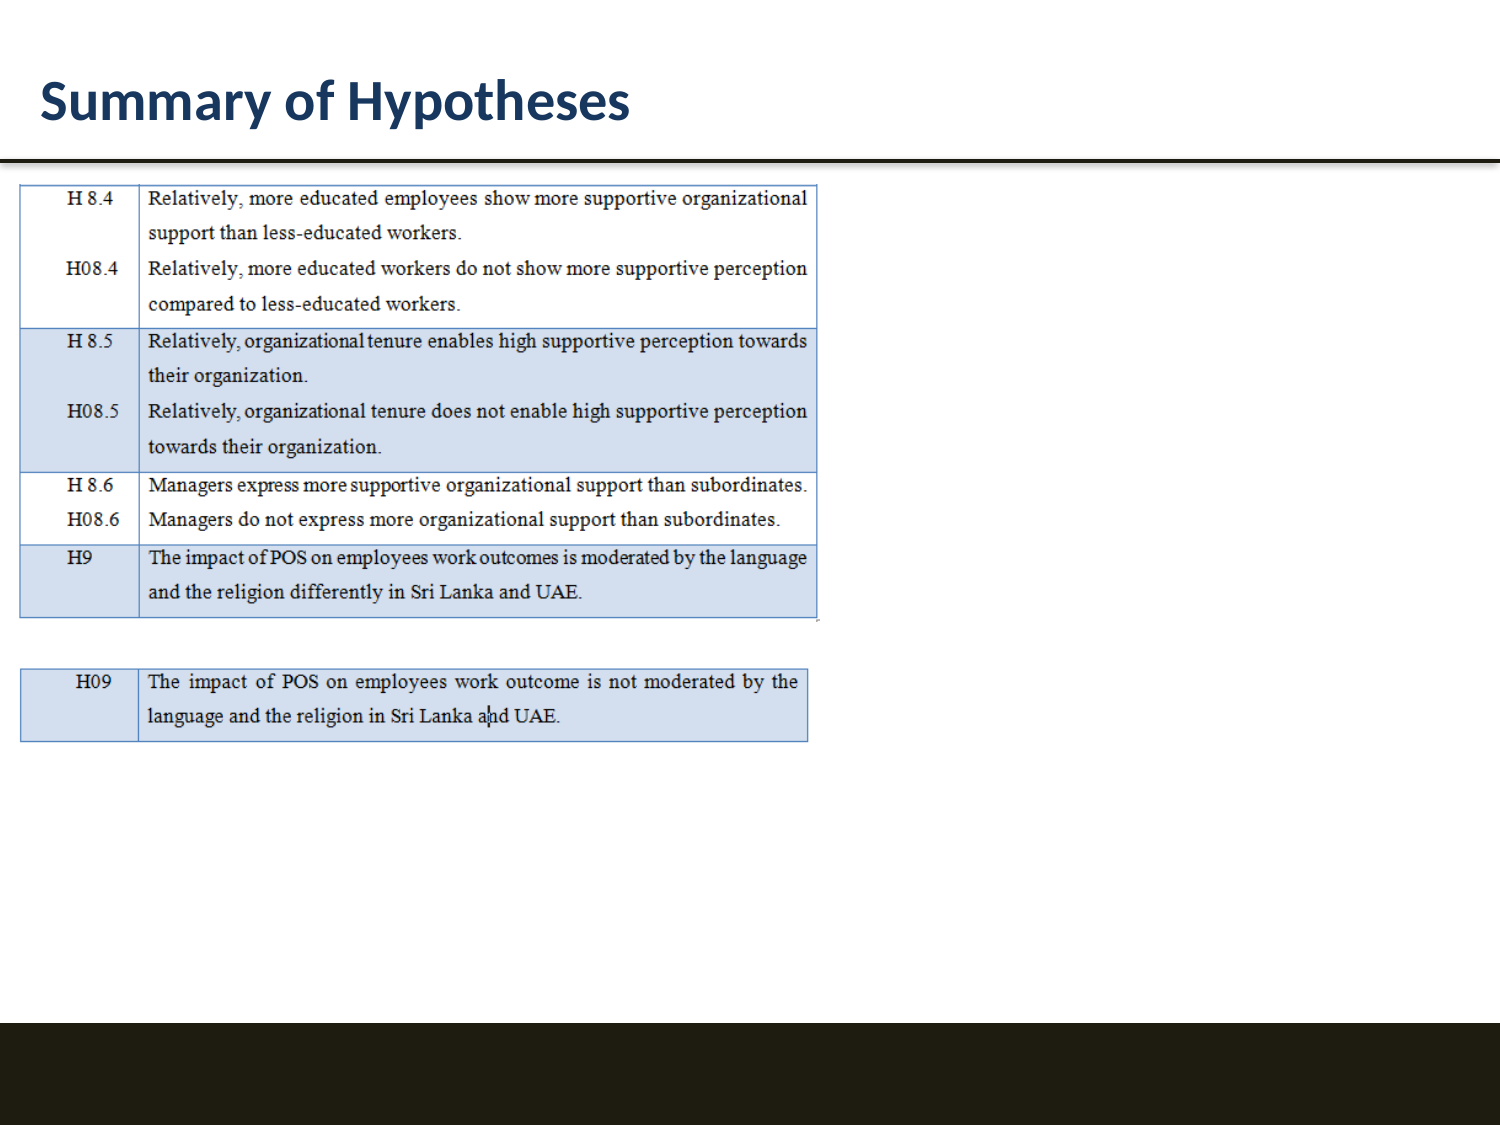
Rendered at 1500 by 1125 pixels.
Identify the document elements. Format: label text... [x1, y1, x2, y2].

text_box [0, 1021, 1500, 1125]
picture [17, 184, 820, 622]
text_box [39, 208, 1444, 967]
text_box Summary of Hypotheses [26, 54, 660, 140]
picture [8, 633, 829, 758]
